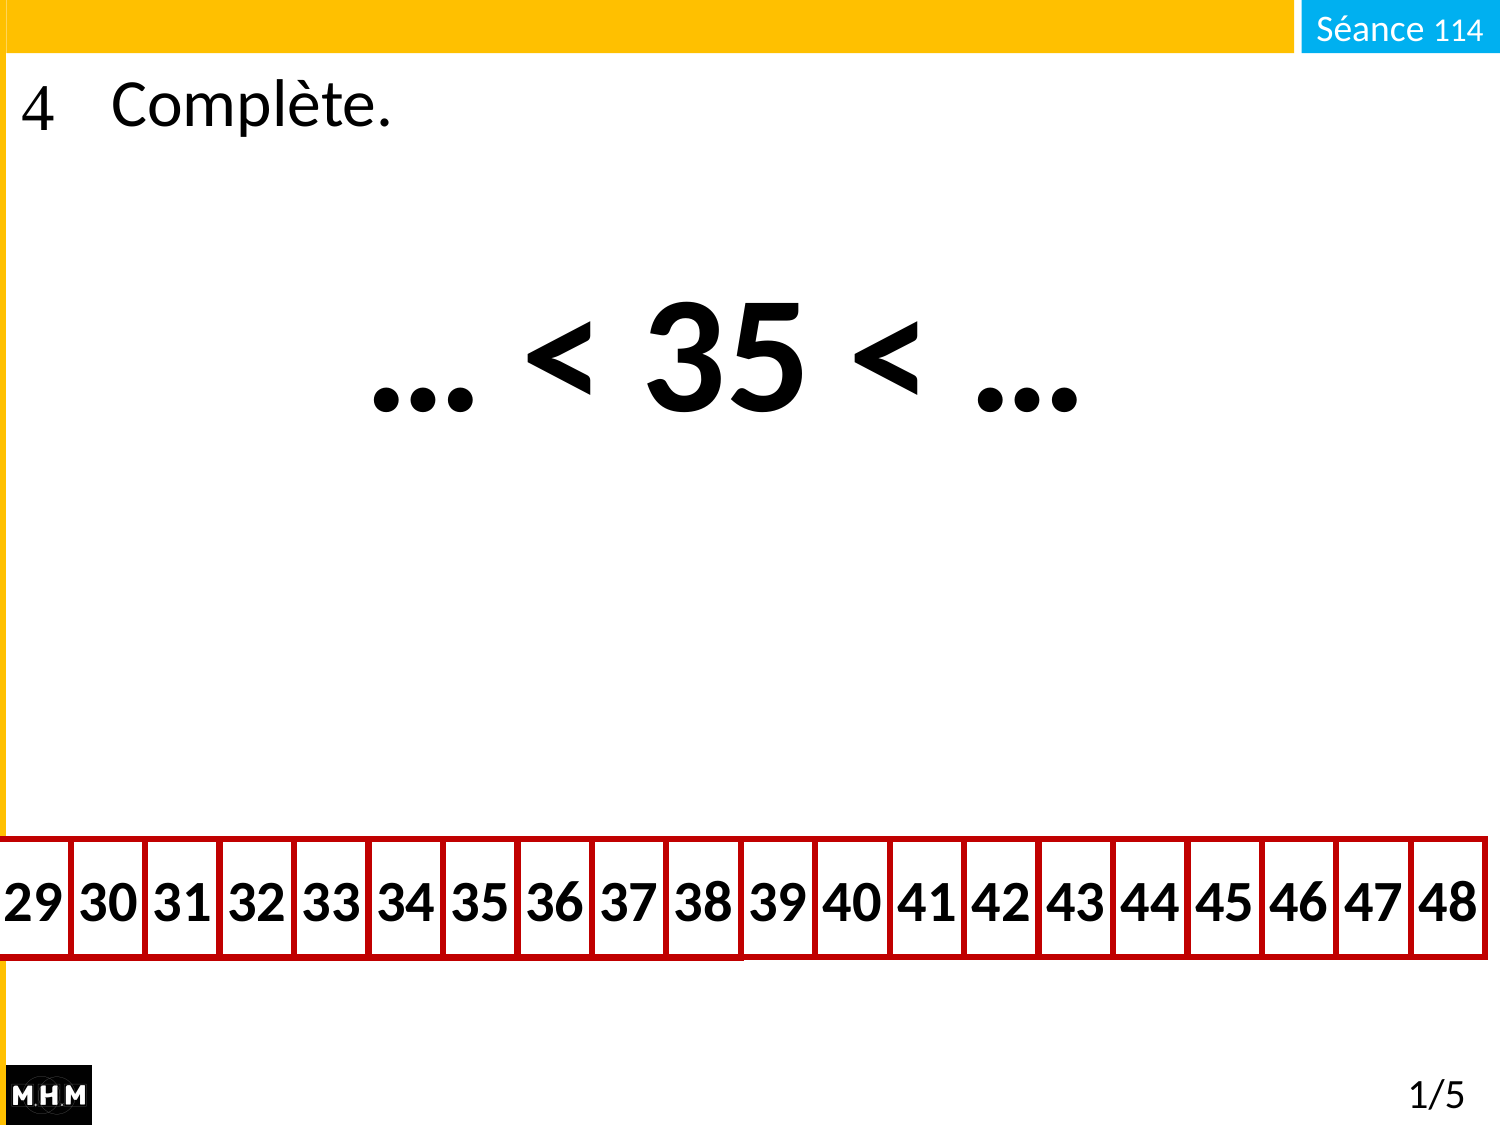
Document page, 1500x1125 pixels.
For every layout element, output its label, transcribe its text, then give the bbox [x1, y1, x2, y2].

text_box … < 35 < … [348, 237, 1105, 453]
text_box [0, 838, 740, 958]
title Complète. [96, 60, 1391, 149]
picture [6, 1065, 92, 1125]
list 1/5 [1373, 1064, 1500, 1125]
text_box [740, 838, 1486, 958]
